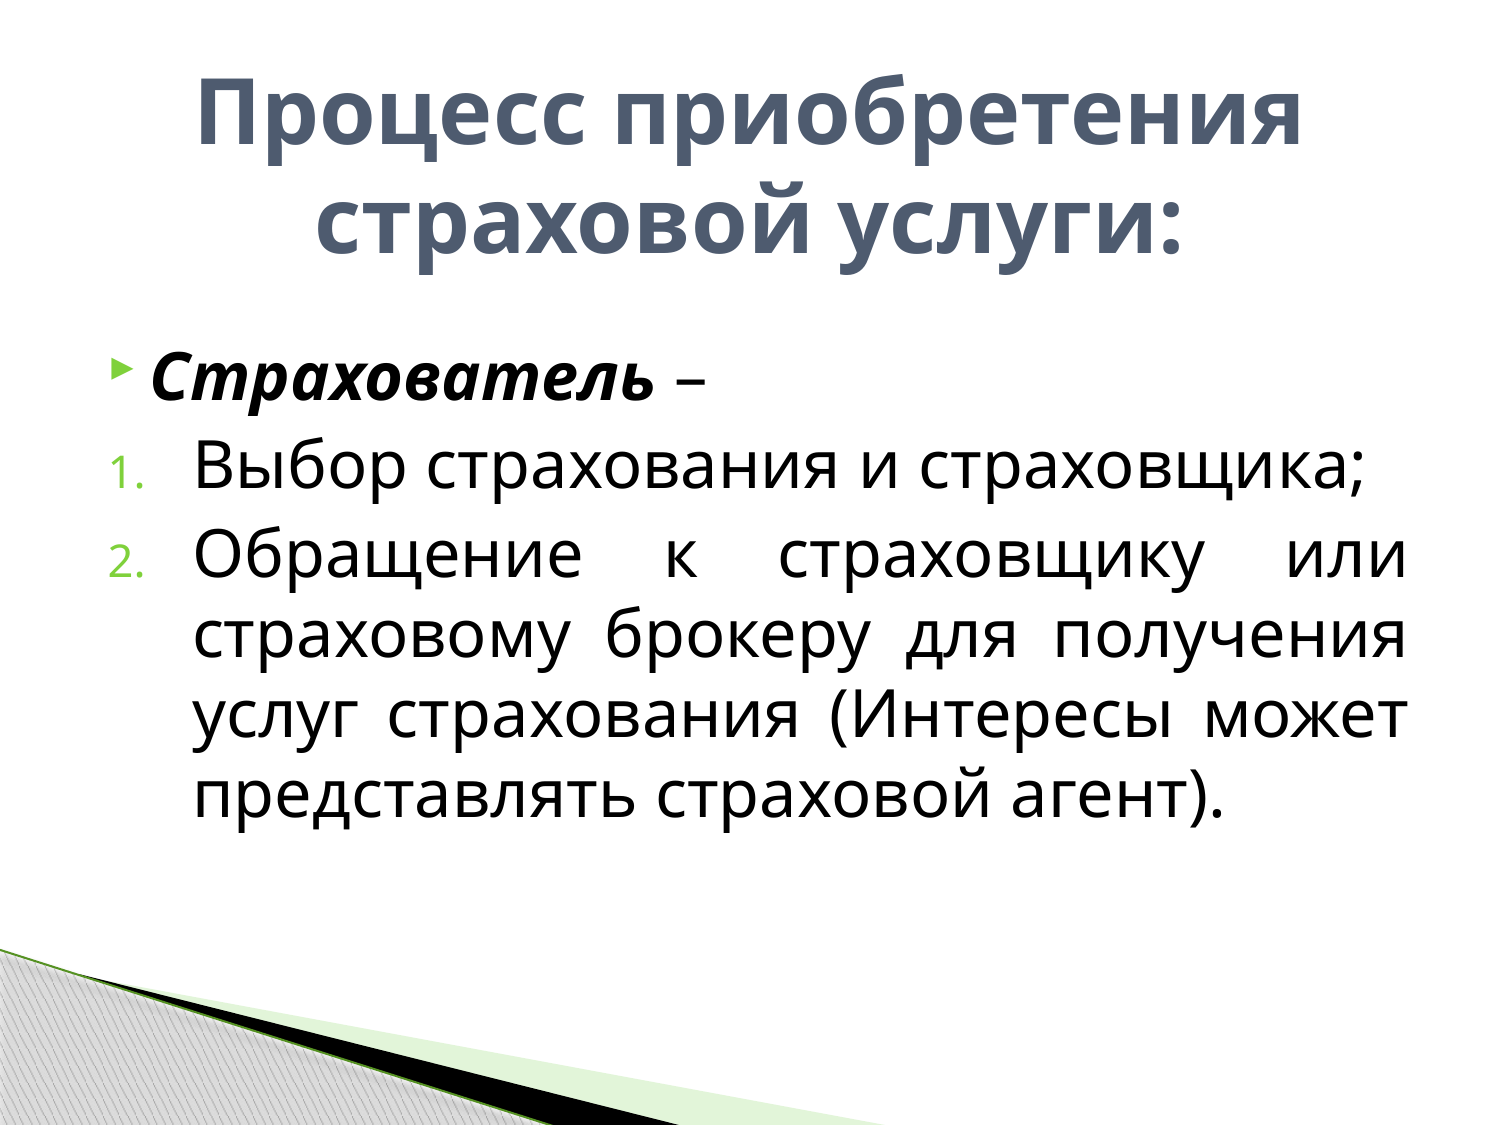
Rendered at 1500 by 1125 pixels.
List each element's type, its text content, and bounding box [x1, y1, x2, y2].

title Процесс приобретения страховой услуги: [75, 45, 1425, 268]
list Страхователь – Выбор страхования и страховщика; Обращение к страховщику или страховому брокеру для получения услуг страхования (Интересы может представлять страховой агент). [75, 326, 1425, 986]
